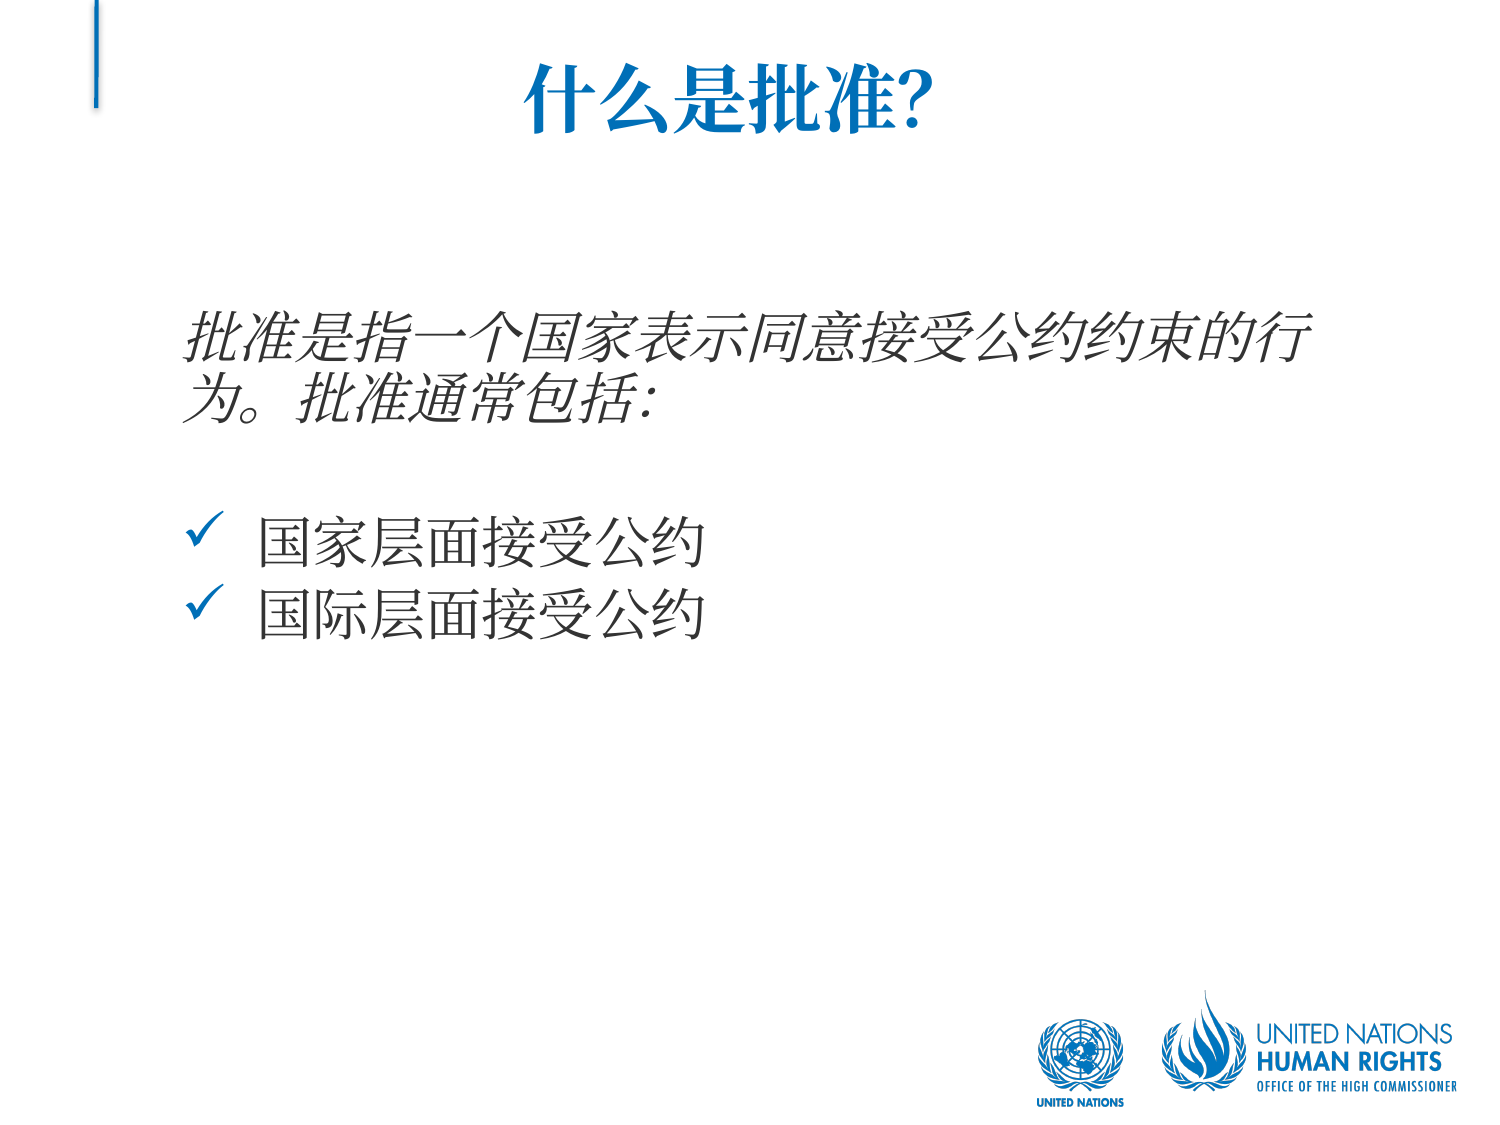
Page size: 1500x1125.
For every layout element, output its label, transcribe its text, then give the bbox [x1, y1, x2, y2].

title 什么是批准？ [58, 45, 1437, 224]
picture [1037, 990, 1457, 1107]
text_box 批准是指一个国家表示同意接受公约约束的行为。批准通常包括： 国家层面接受公约 国际层面接受公约 [166, 223, 1325, 869]
